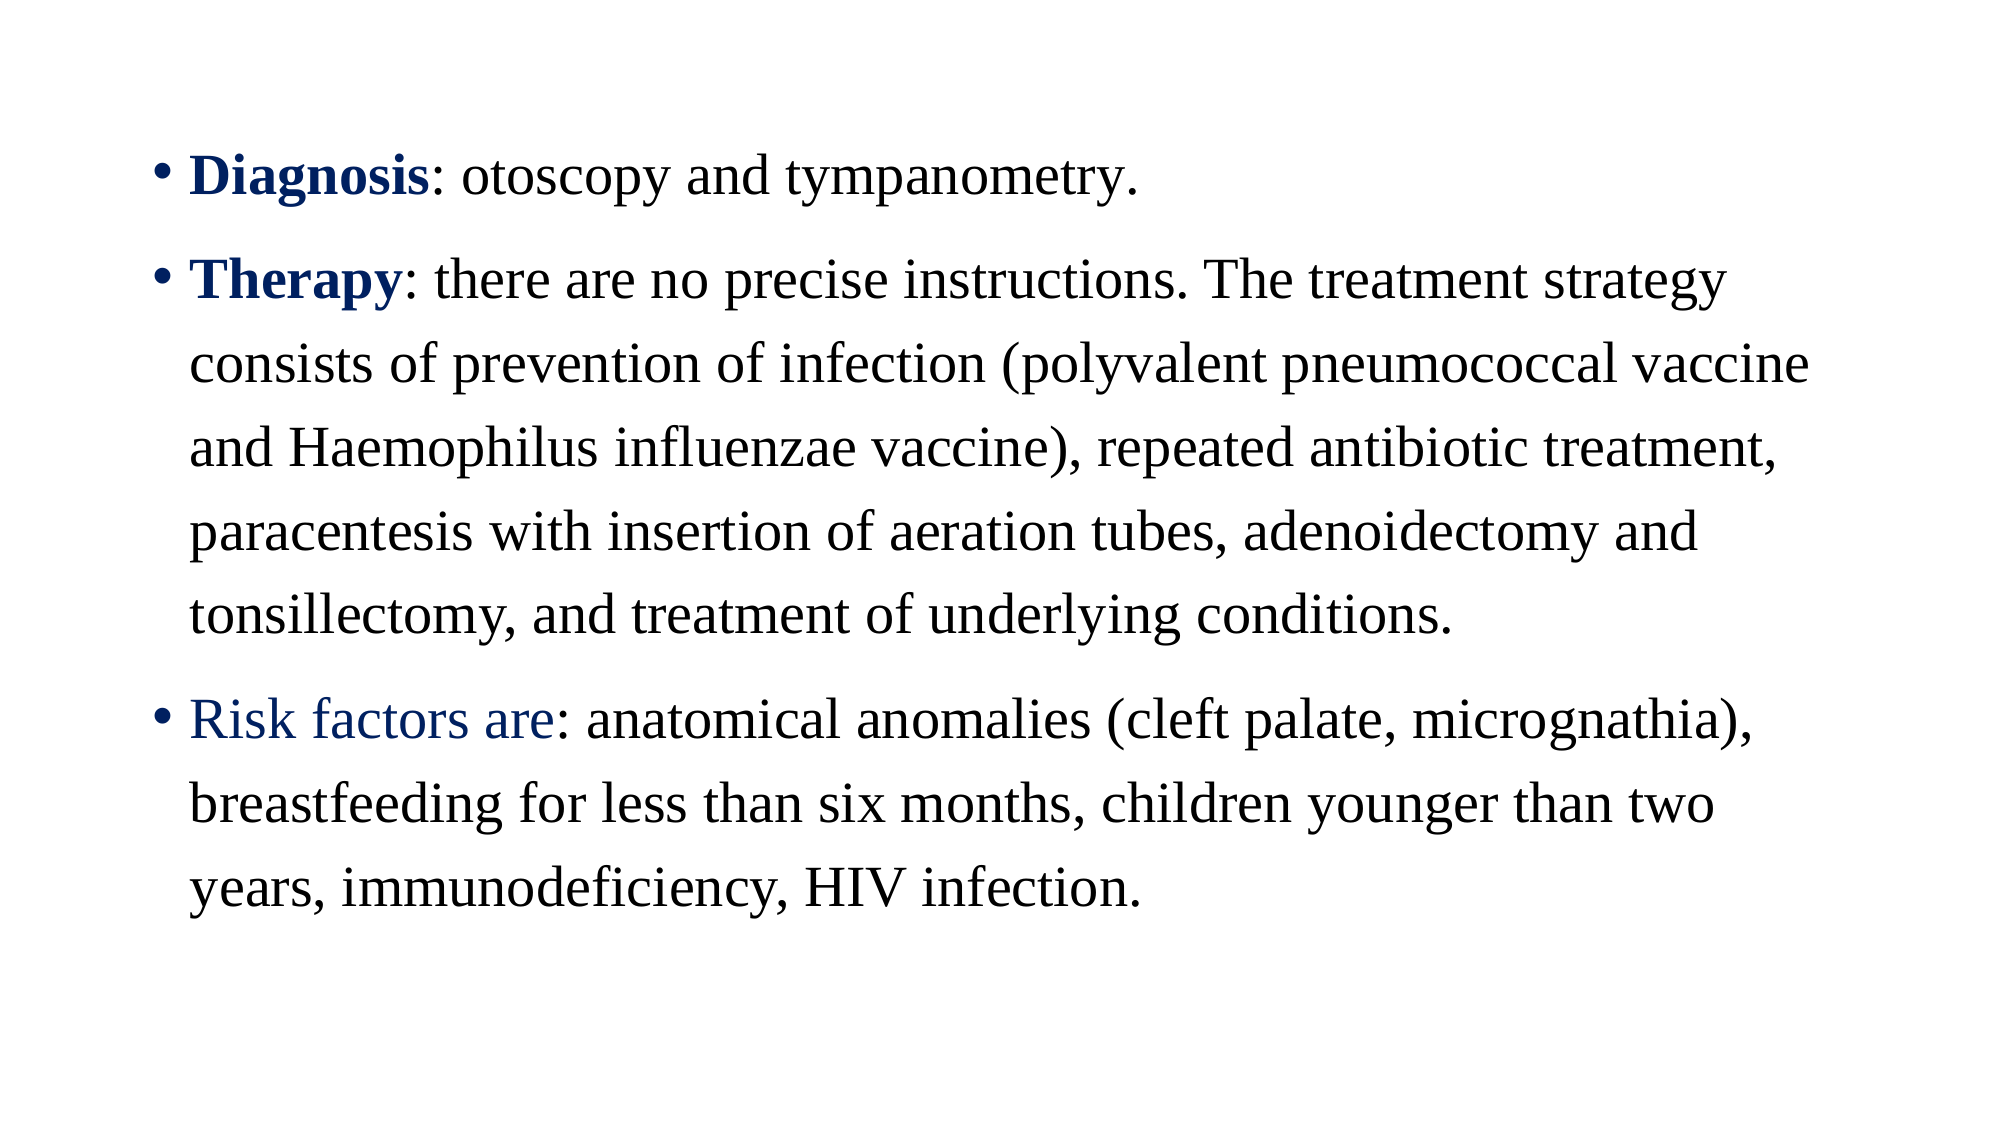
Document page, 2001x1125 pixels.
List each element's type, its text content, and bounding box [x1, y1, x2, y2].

list Diagnosis: otoscopy and tympanometry. Therapy: there are no precise instructions. The treatment strategy consists of prevention of infection (polyvalent pneumococcal vaccine and Haemophilus influenzae vaccine), repeated antibiotic treatment, paracentesis with insertion of aeration tubes, adenoidectomy and tonsillectomy, and treatment of underlying conditions. Risk factors are: anatomical anomalies (cleft palate, micrognathia), breastfeeding for less than six months, children younger than two years, immunodeficiency, HIV infection. [137, 114, 1863, 1011]
